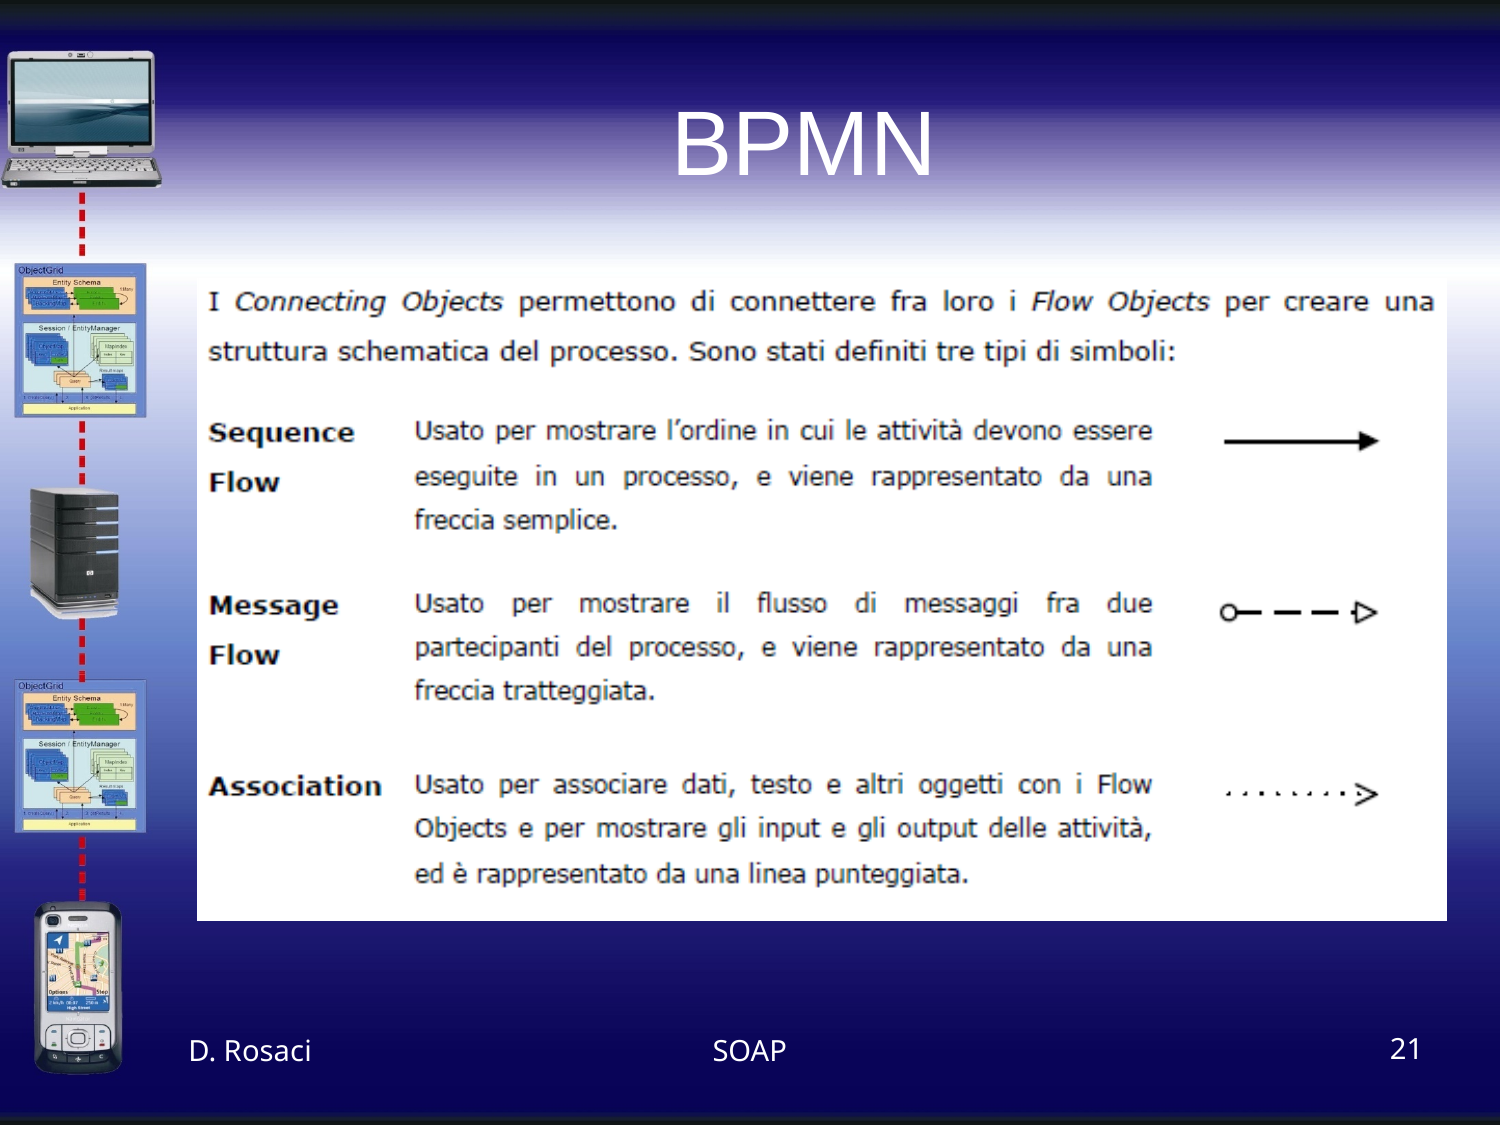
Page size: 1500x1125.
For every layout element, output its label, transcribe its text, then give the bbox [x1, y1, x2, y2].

slide_number D. Rosaci [74, 1024, 426, 1103]
footer SOAP [512, 1024, 988, 1103]
picture [0, 0, 1500, 1125]
title BPMN [182, 44, 1426, 233]
